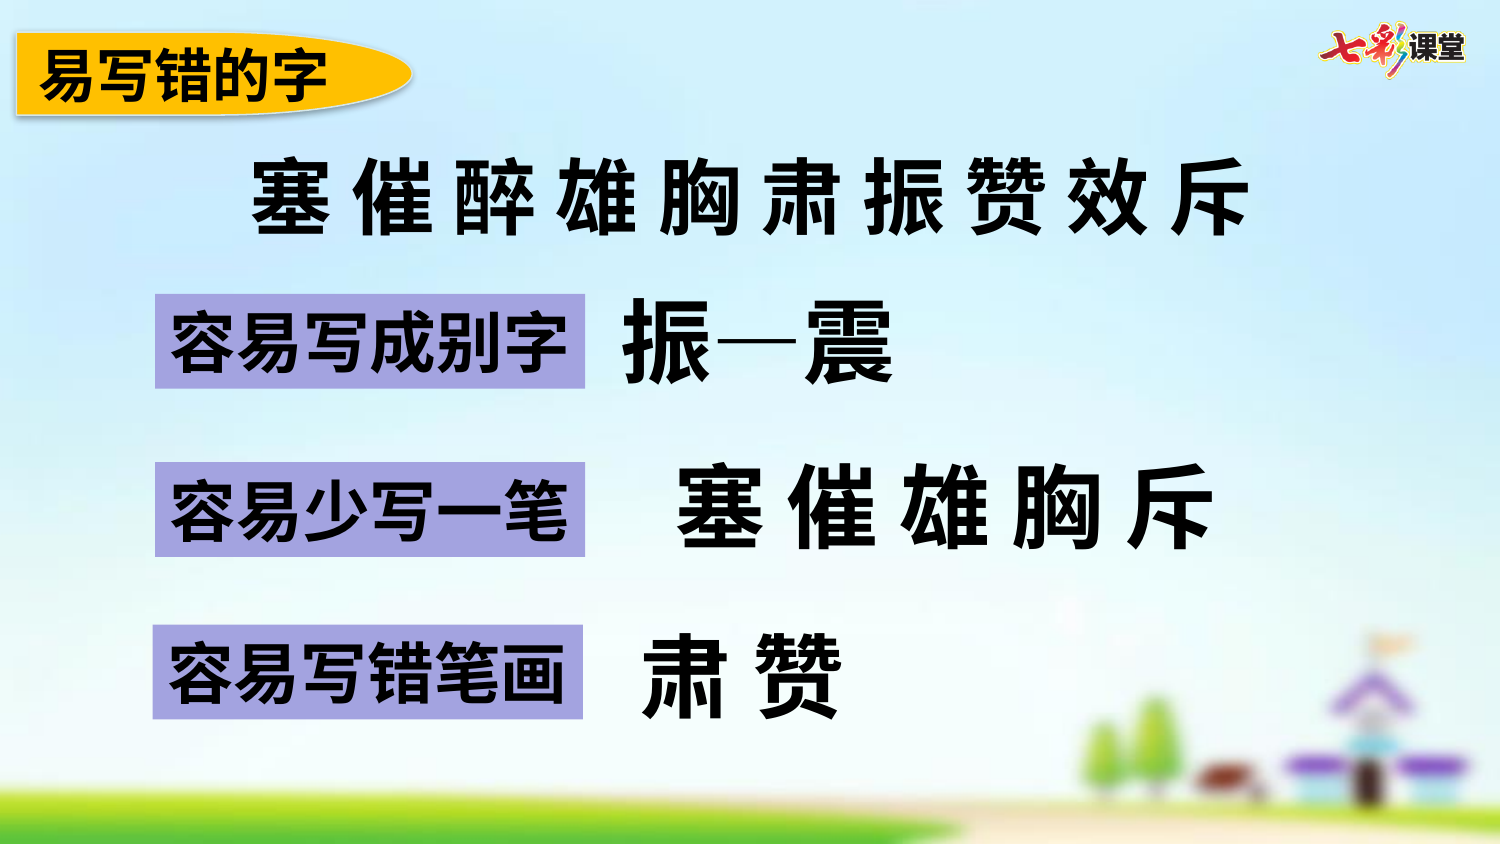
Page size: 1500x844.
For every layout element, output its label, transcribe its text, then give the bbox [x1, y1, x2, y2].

text_box 塞 催 雄 胸 斥 [659, 442, 1232, 567]
text_box 塞 催 醉 雄 胸 肃 振 赞 效 斥 [123, 138, 1379, 253]
text_box 容易少写一笔 [155, 462, 586, 557]
text_box 容易写错笔画 [152, 624, 583, 720]
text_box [0, 31, 413, 116]
text_box 容易写成别字 [155, 293, 586, 389]
picture [0, 0, 1500, 844]
text_box 振—震 [605, 277, 964, 483]
text_box 肃 赞 [624, 612, 859, 737]
